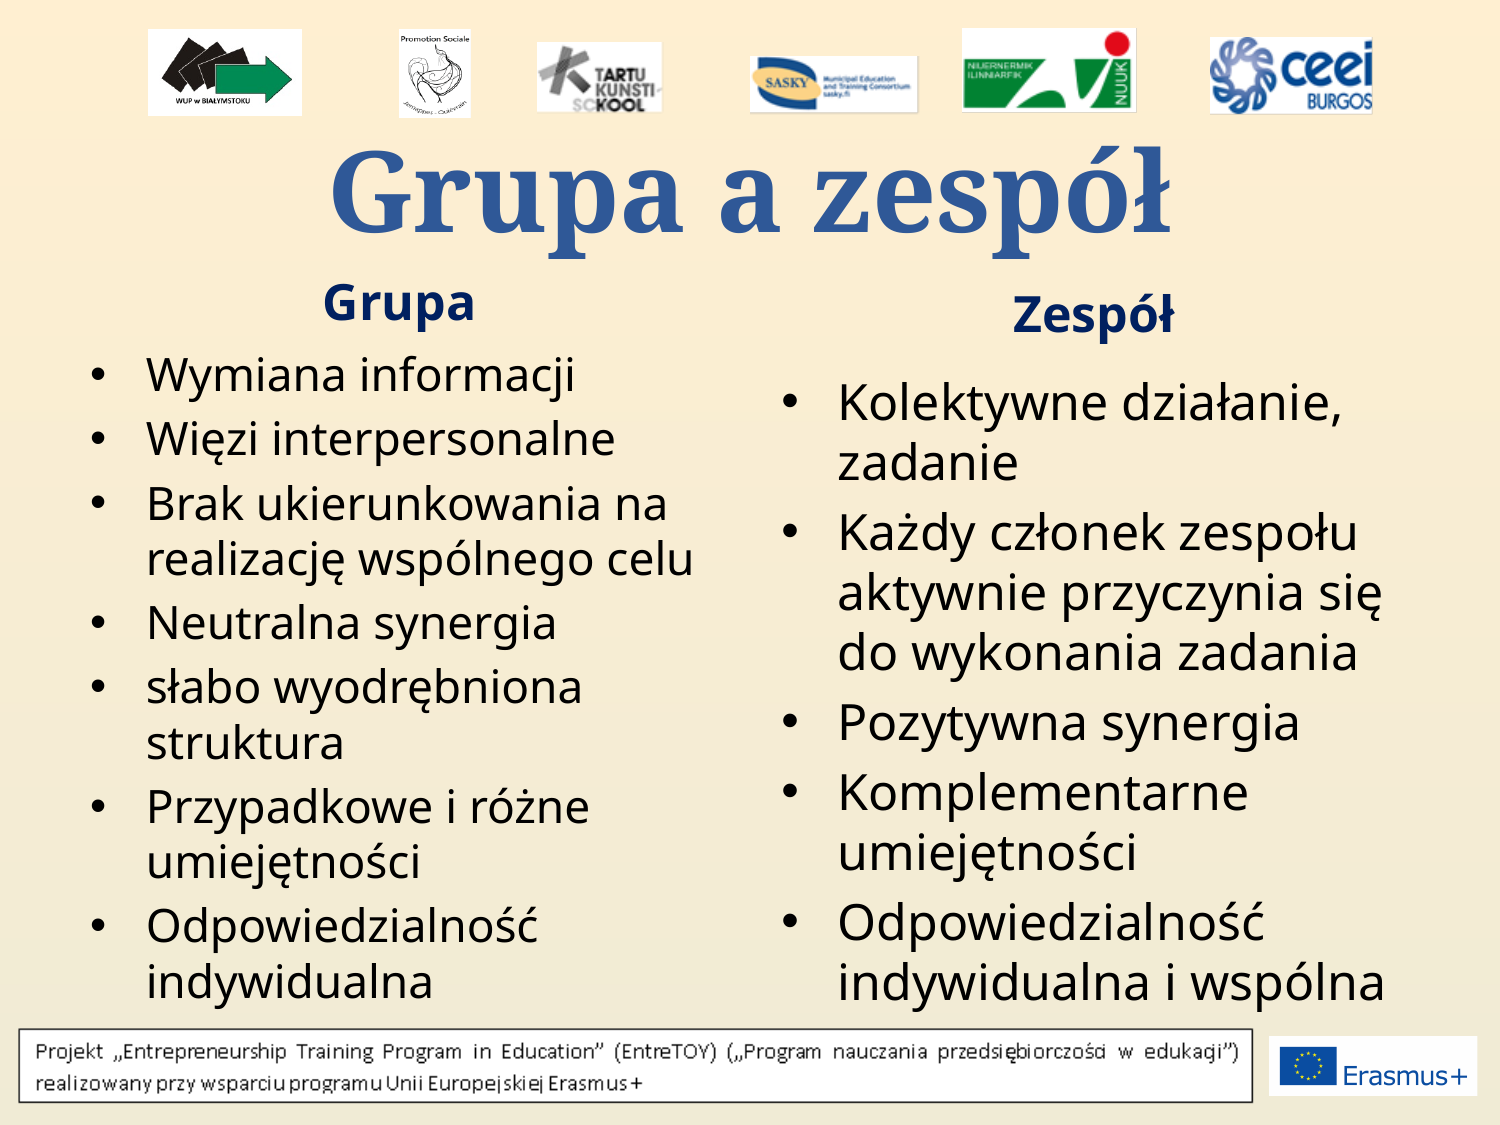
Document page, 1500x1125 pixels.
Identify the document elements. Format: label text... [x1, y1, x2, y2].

list Wymiana informacji Więzi interpersonalne Brak ukierunkowania na realizację wspólnego celu Neutralna synergia słabo wyodrębniona struktura Przypadkowe i różne umiejętności Odpowiedzialność indywidualna [75, 338, 738, 1024]
picture [750, 56, 921, 116]
picture [148, 29, 302, 116]
picture [962, 28, 1140, 116]
list Kolektywne działanie, zadanie Każdy członek zespołu aktywnie przyczynia się do wykonania zadania Pozytywna synergia Komplementarne umiejętności Odpowiedzialność indywidualna i wspólna [766, 363, 1430, 1024]
picture [537, 42, 668, 118]
title Grupa a zespół [75, 137, 1425, 263]
picture [1210, 37, 1374, 116]
list Grupa [75, 262, 738, 338]
picture [17, 1027, 1255, 1105]
list Zespół [762, 262, 1426, 350]
picture [399, 29, 471, 118]
